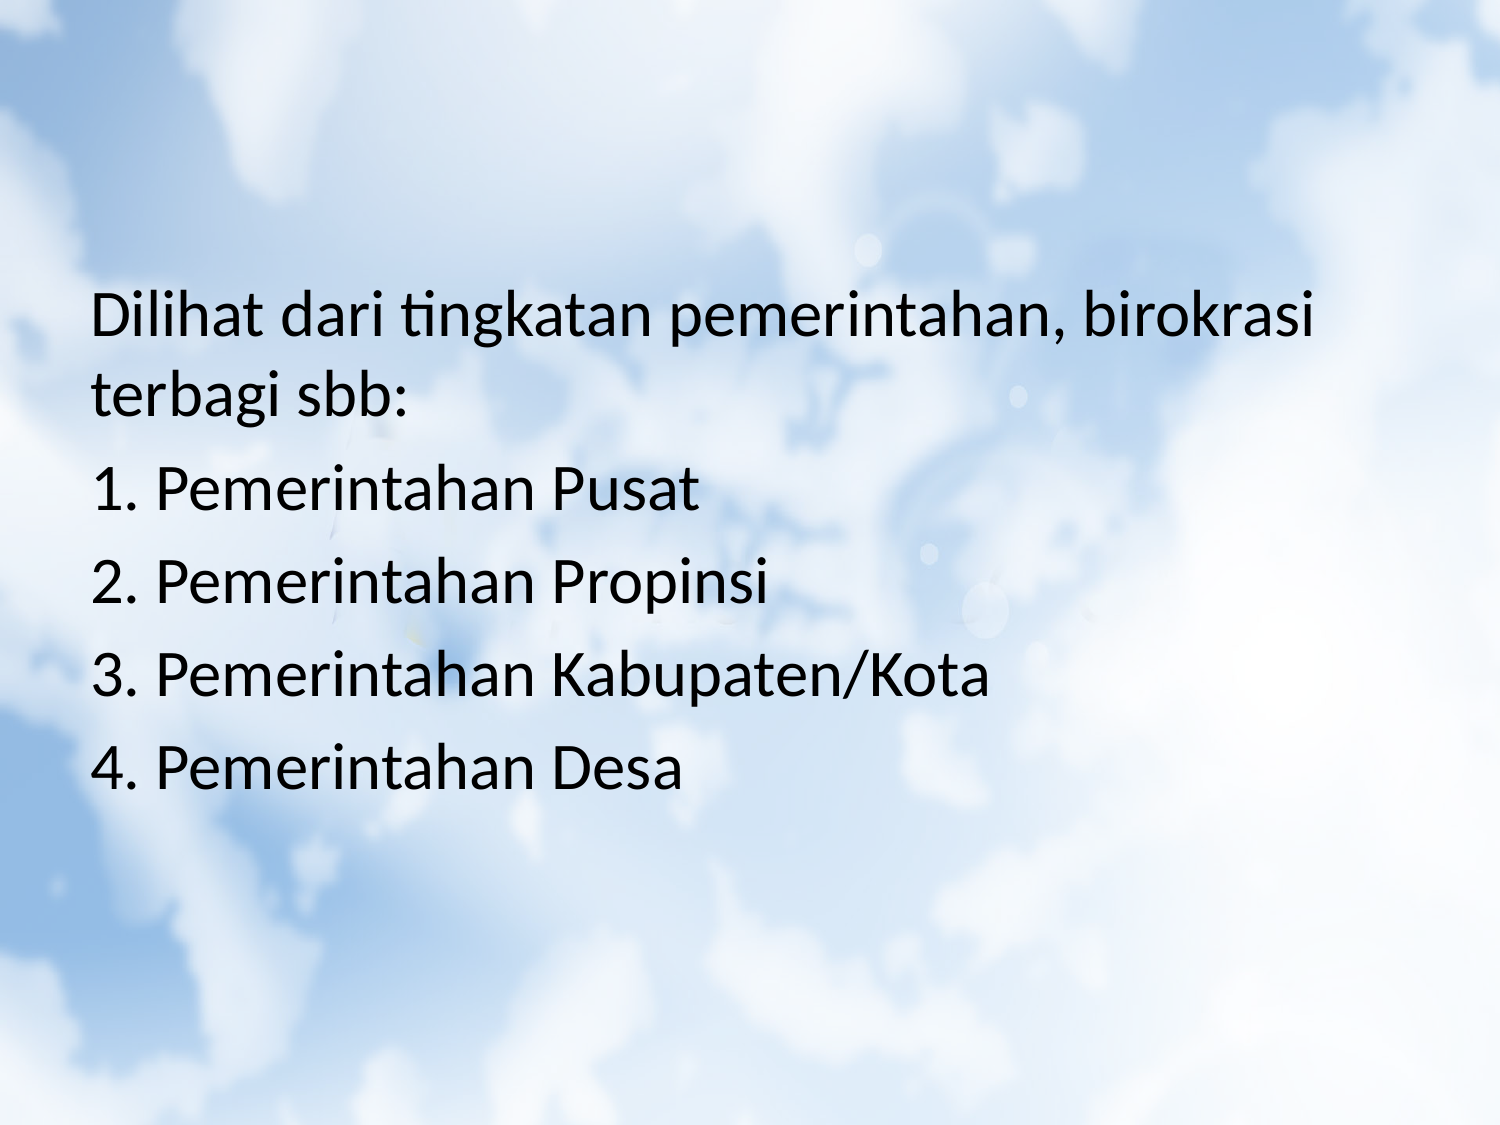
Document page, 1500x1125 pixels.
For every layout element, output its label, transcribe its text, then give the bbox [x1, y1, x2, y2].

list Dilihat dari tingkatan pemerintahan, birokrasi terbagi sbb: 1. Pemerintahan Pusat 2. Pemerintahan Propinsi 3. Pemerintahan Kabupaten/Kota 4. Pemerintahan Desa [75, 262, 1425, 1005]
